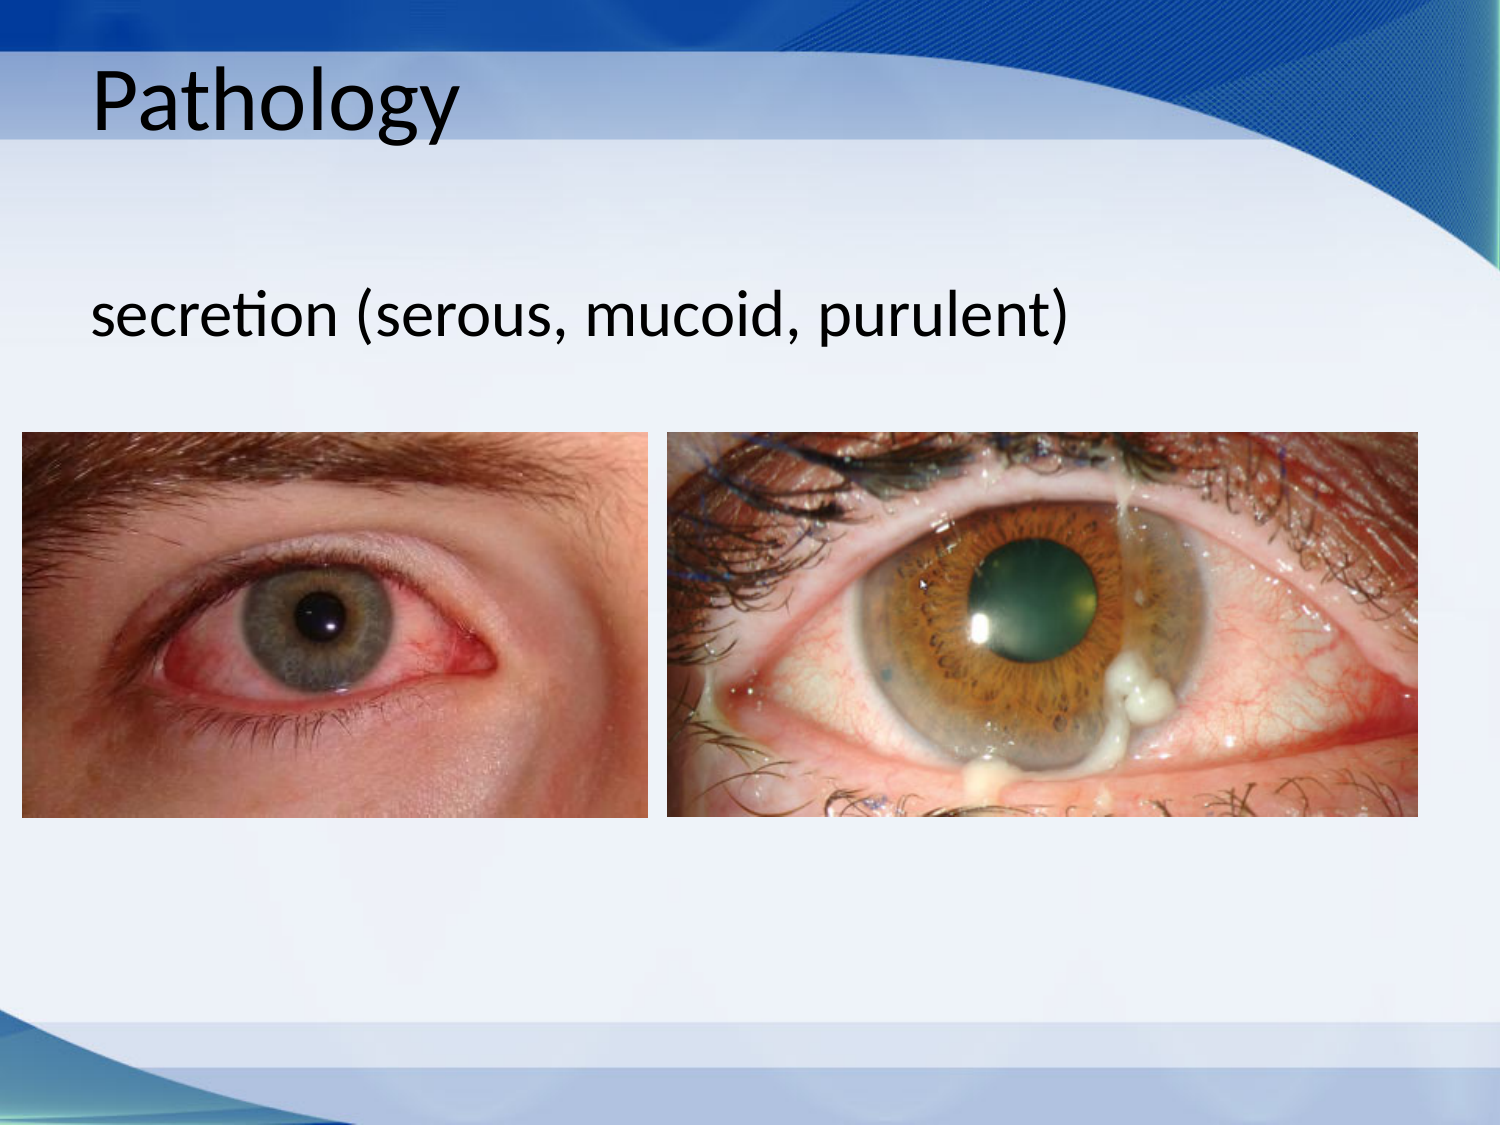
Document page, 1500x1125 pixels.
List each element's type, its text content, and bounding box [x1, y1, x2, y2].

picture [0, 0, 1500, 1125]
title Pathology [76, 0, 1427, 188]
list secretion (serous, mucoid, purulent) [75, 262, 1425, 1005]
